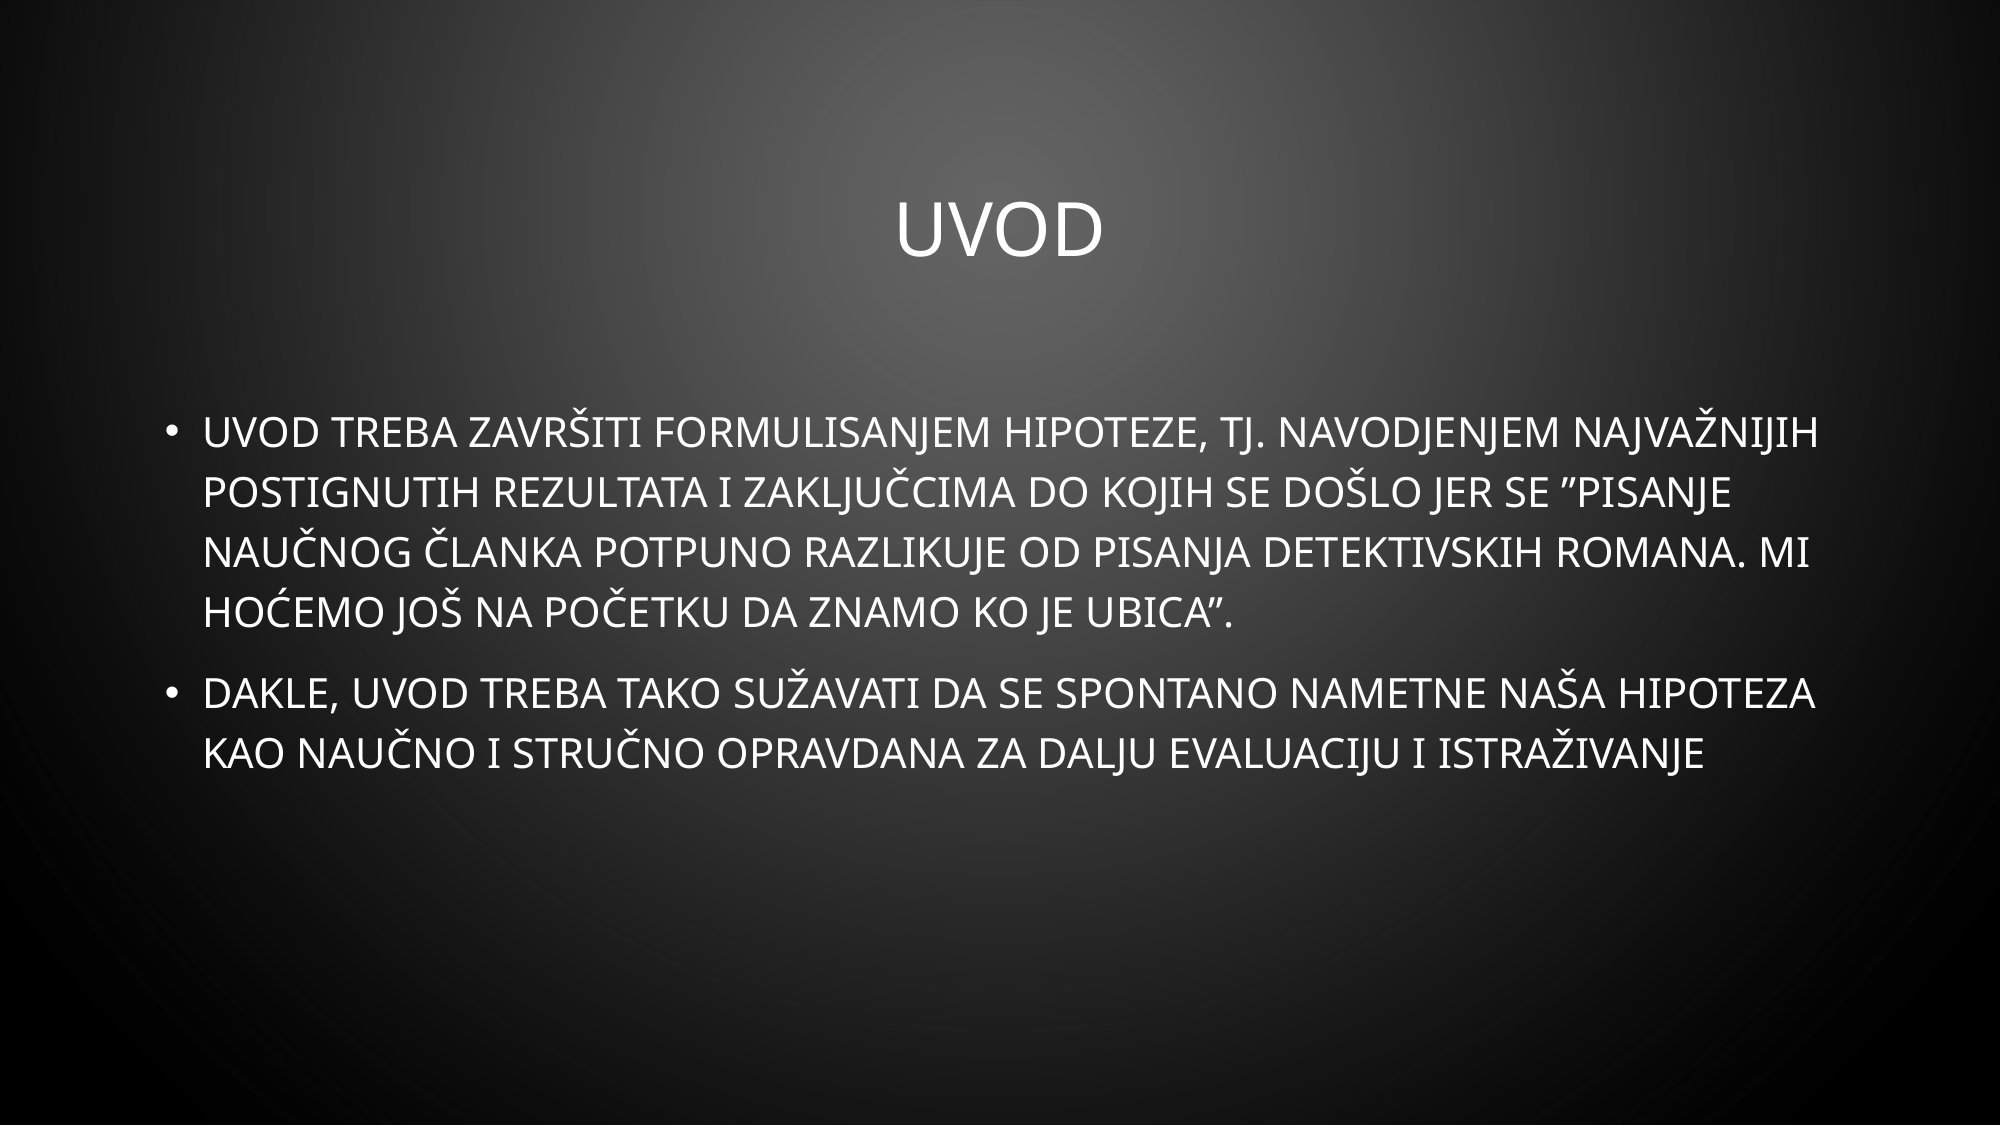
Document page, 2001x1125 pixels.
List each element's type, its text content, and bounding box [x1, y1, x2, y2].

picture [0, 0, 2000, 1125]
list Uvod treba završiti formulisanjem hipoteze, tj. navodjenjem najvažnijih postignutih rezultata i zaključcima do kojih se došlo jer se ”Pisanje naučnog članka potpuno razlikuje od pisanja detektivskih romana. Mi hoćemo još na početku da znamo ko je ubica”. Dakle, uvod treba tako sužavati da se spontano nametne naša hipoteza kao naučno i stručno opravdana za dalju evaluaciju i istraživanje [149, 388, 1851, 950]
title Uvod [149, 101, 1851, 364]
